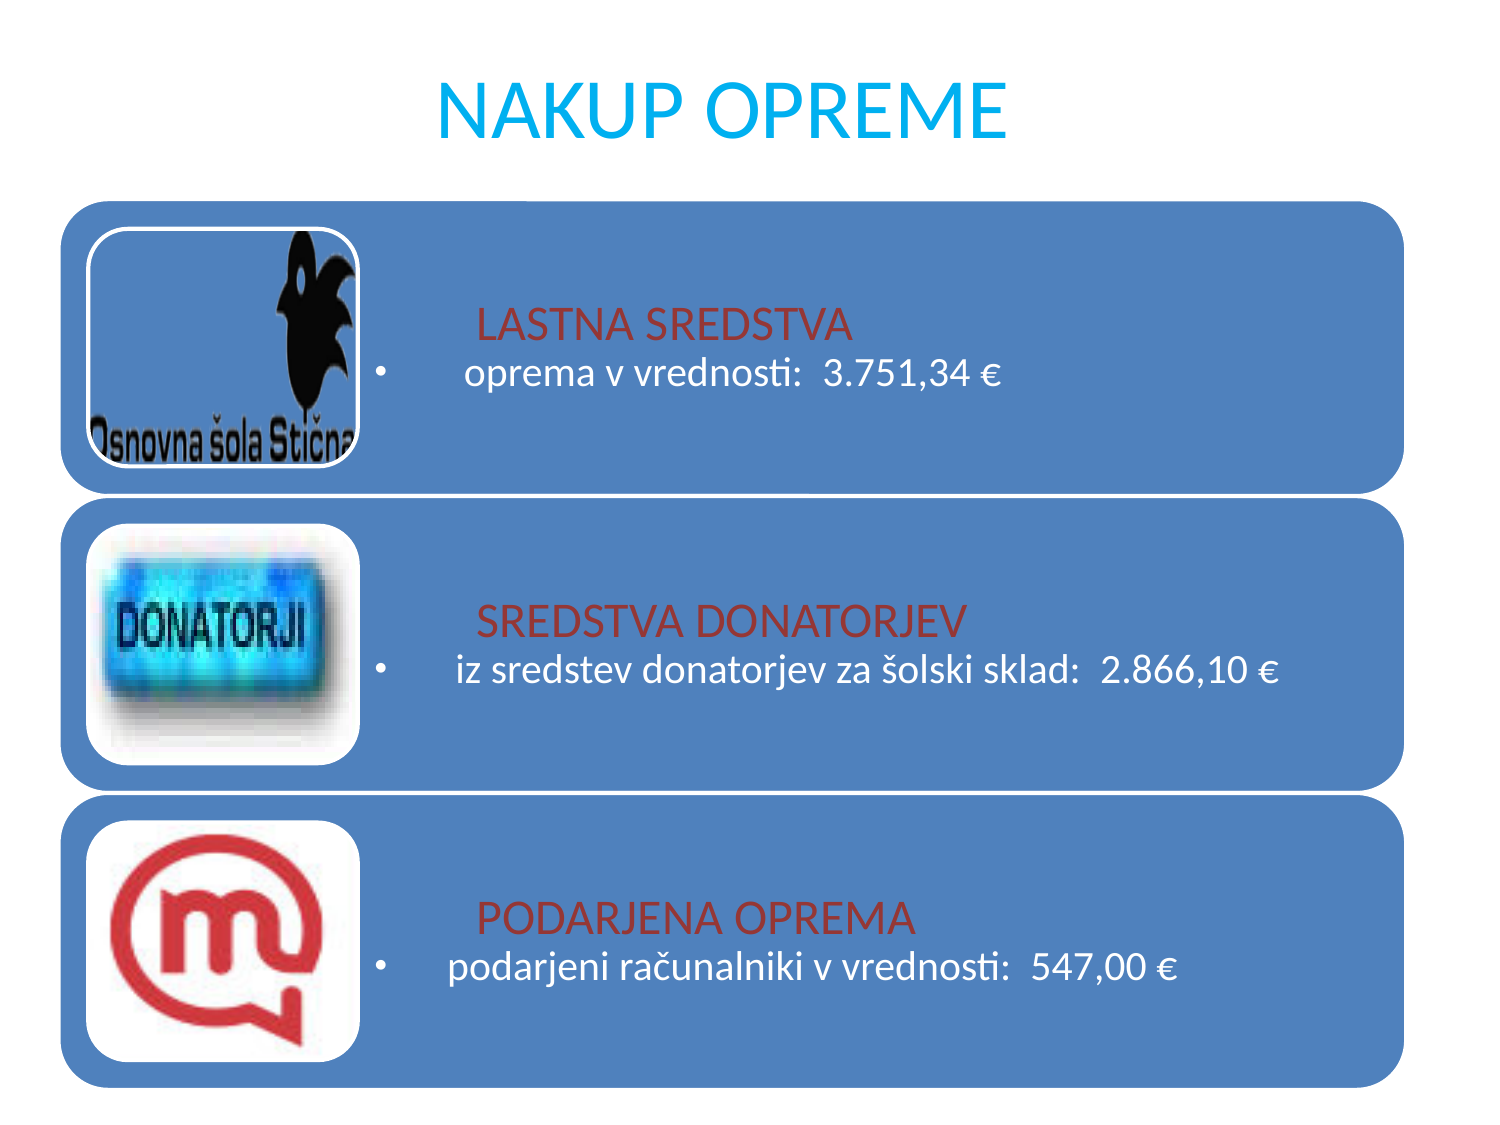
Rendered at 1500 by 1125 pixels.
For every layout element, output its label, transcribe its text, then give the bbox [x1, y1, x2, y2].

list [58, 198, 1407, 1091]
title NAKUP OPREME [75, 45, 1372, 164]
